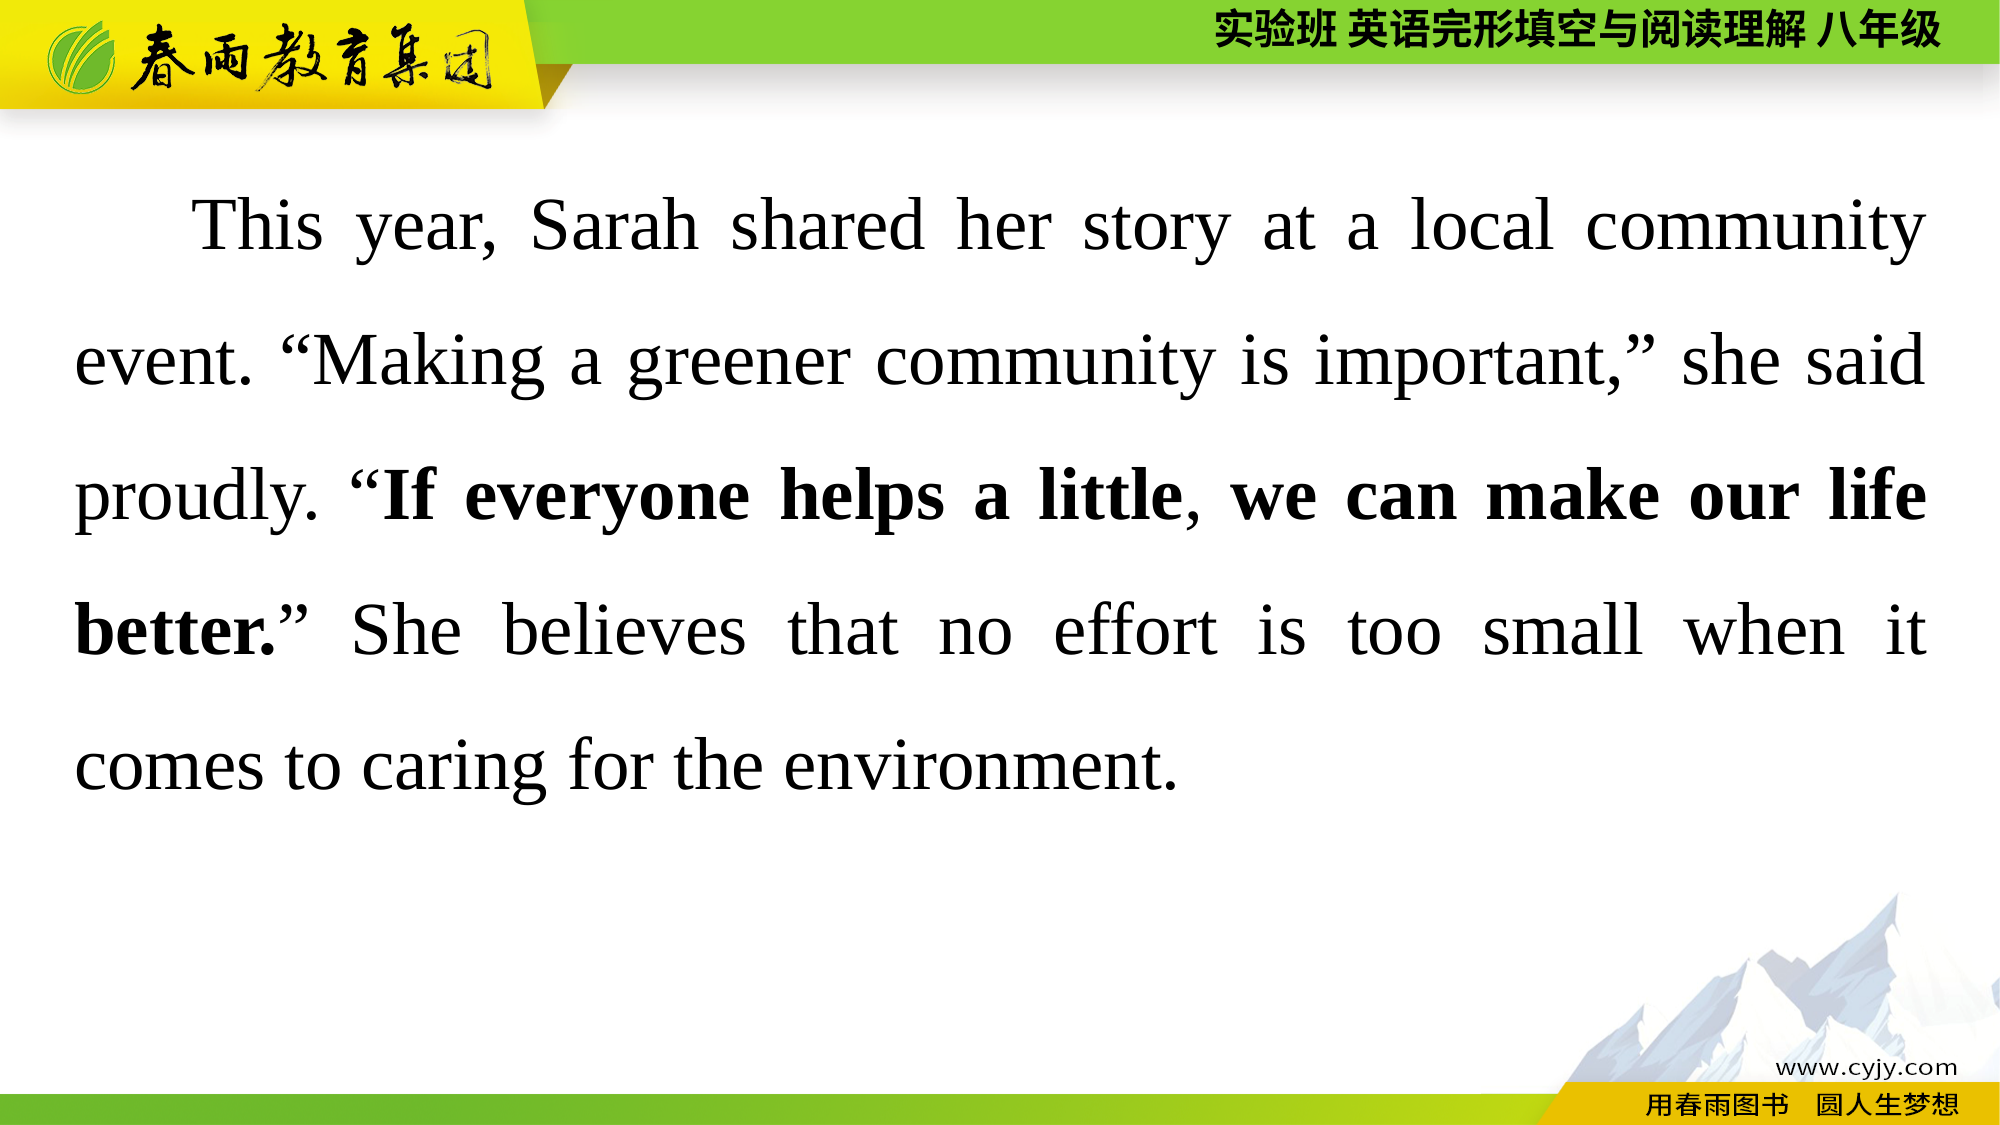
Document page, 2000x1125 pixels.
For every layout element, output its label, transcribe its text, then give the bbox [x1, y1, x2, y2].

picture [0, 0, 2000, 1125]
list This year, Sarah shared her story at a local community event. “Making a greener community is important,” she said proudly. “If everyone helps a little, we can make our life better.” She believes that no effort is too small when it comes to caring for the environment. [59, 122, 1944, 803]
